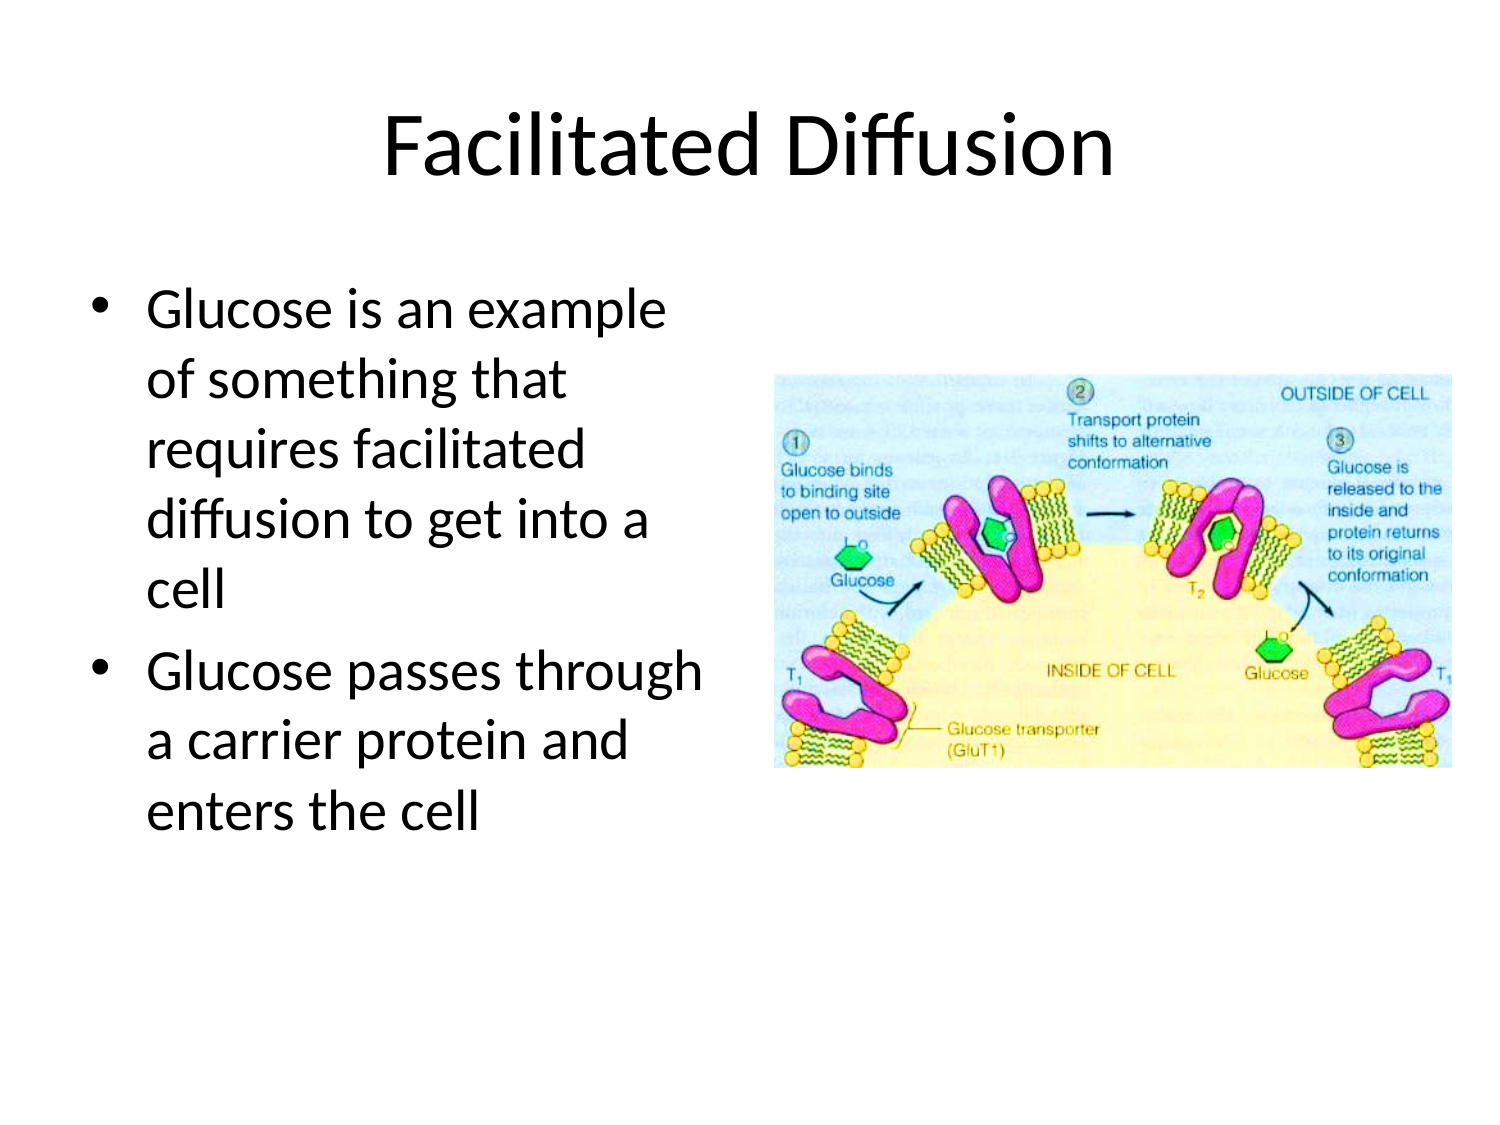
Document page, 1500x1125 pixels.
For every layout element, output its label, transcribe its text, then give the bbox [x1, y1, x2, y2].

picture [774, 374, 1452, 768]
title Facilitated Diffusion [75, 45, 1425, 233]
list Glucose is an example of something that requires facilitated diffusion to get into a cell Glucose passes through a carrier protein and enters the cell [75, 262, 738, 1005]
